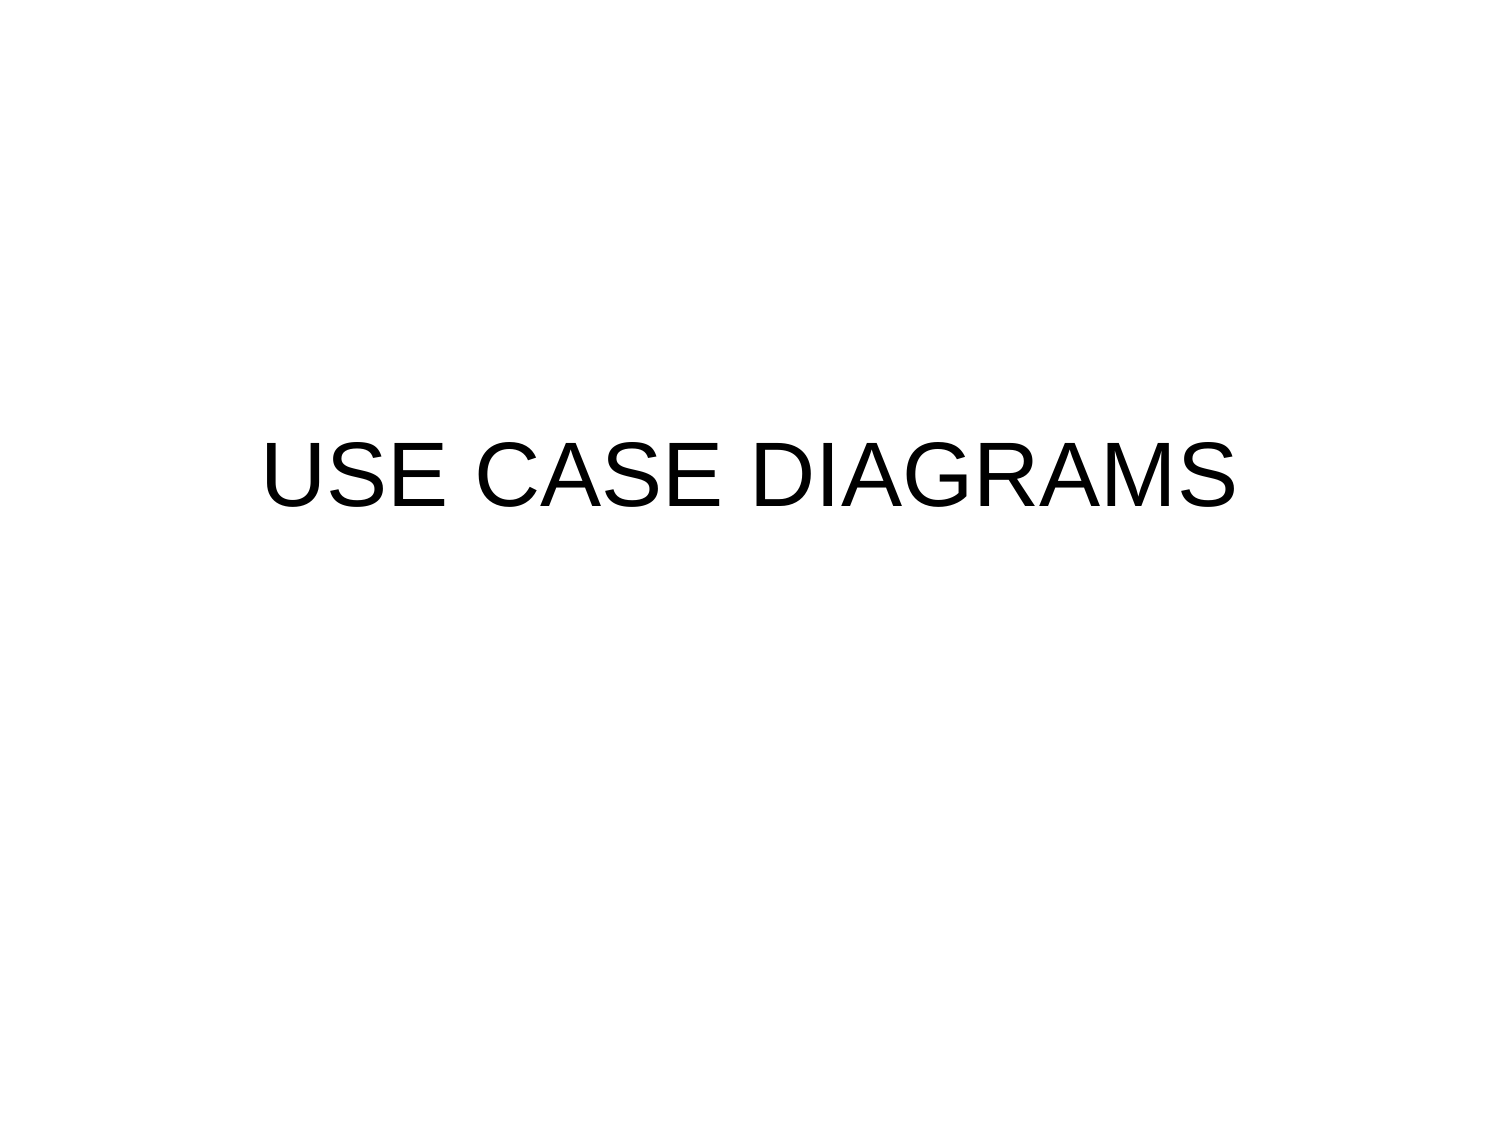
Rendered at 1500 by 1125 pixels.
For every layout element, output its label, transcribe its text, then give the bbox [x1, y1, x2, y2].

title USE CASE DIAGRAMS [112, 349, 1388, 591]
